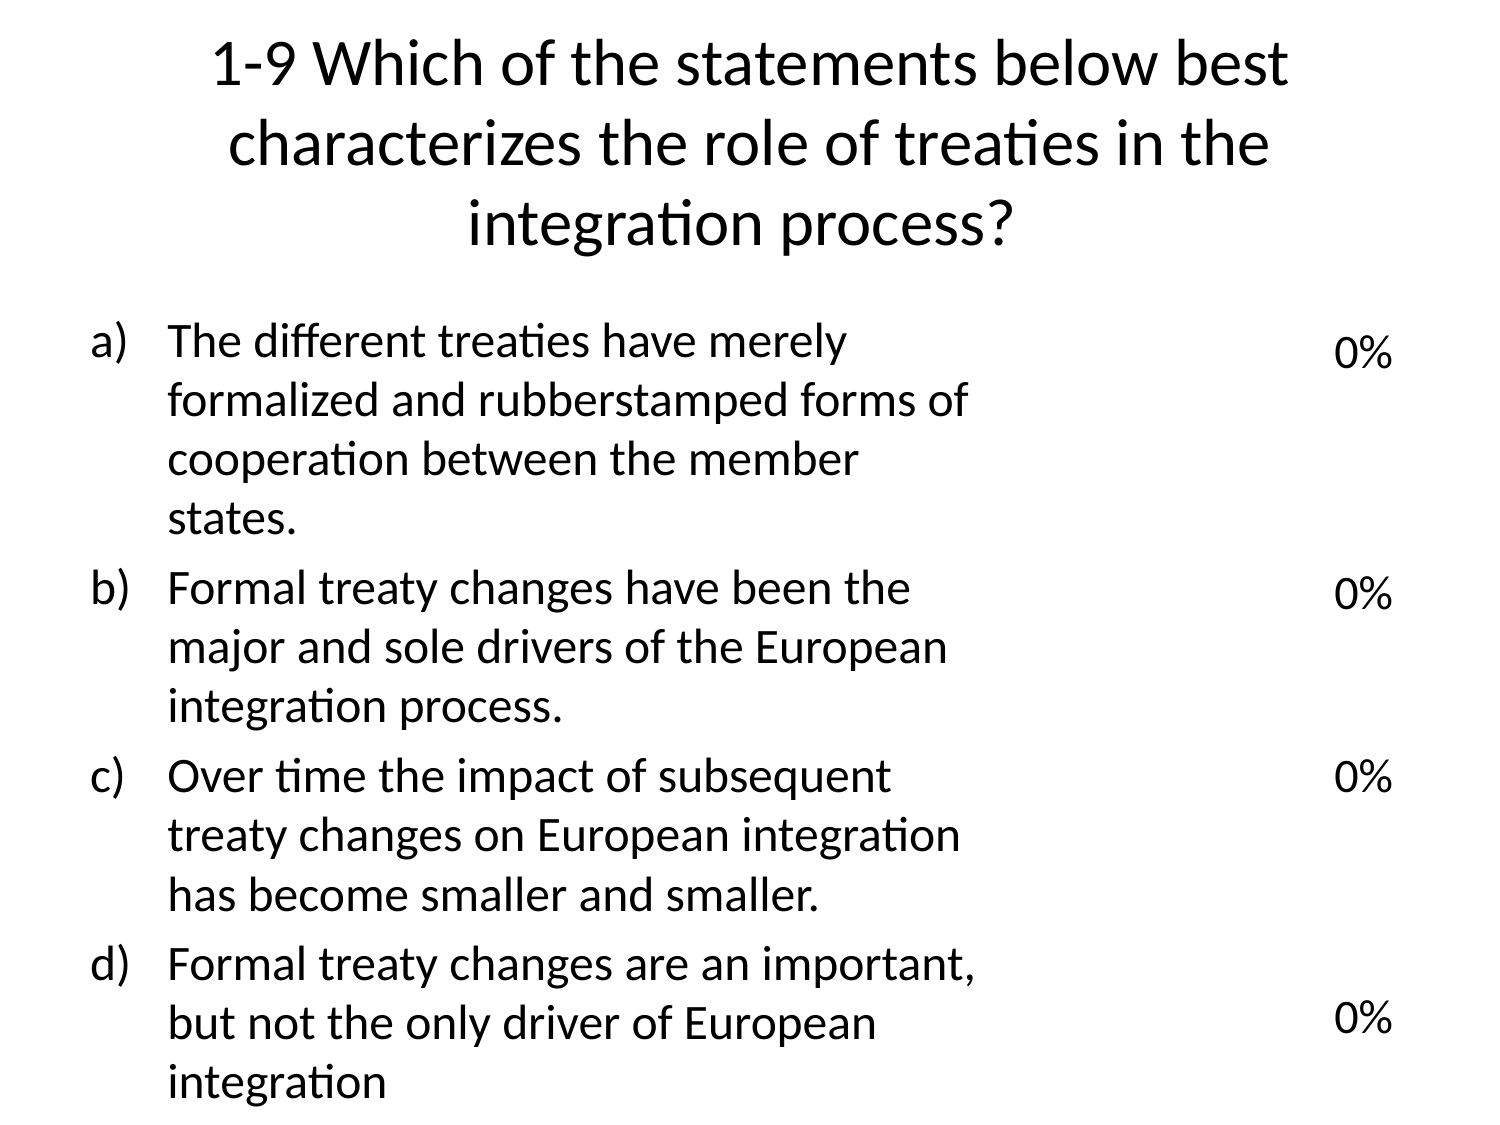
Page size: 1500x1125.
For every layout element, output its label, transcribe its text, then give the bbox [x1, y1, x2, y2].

list 0% 0% 0% 0% [1124, 312, 1409, 1056]
title 1-9 Which of the statements below best characterizes the role of treaties in the integration process? [74, 11, 1426, 267]
list The different treaties have merely formalized and rubberstamped forms of cooperation between the member states. Formal treaty changes have been the major and sole drivers of the European integration process. Over time the impact of subsequent treaty changes on European integration has become smaller and smaller. Formal treaty changes are an important, but not the only driver of European integration [74, 299, 1001, 1125]
